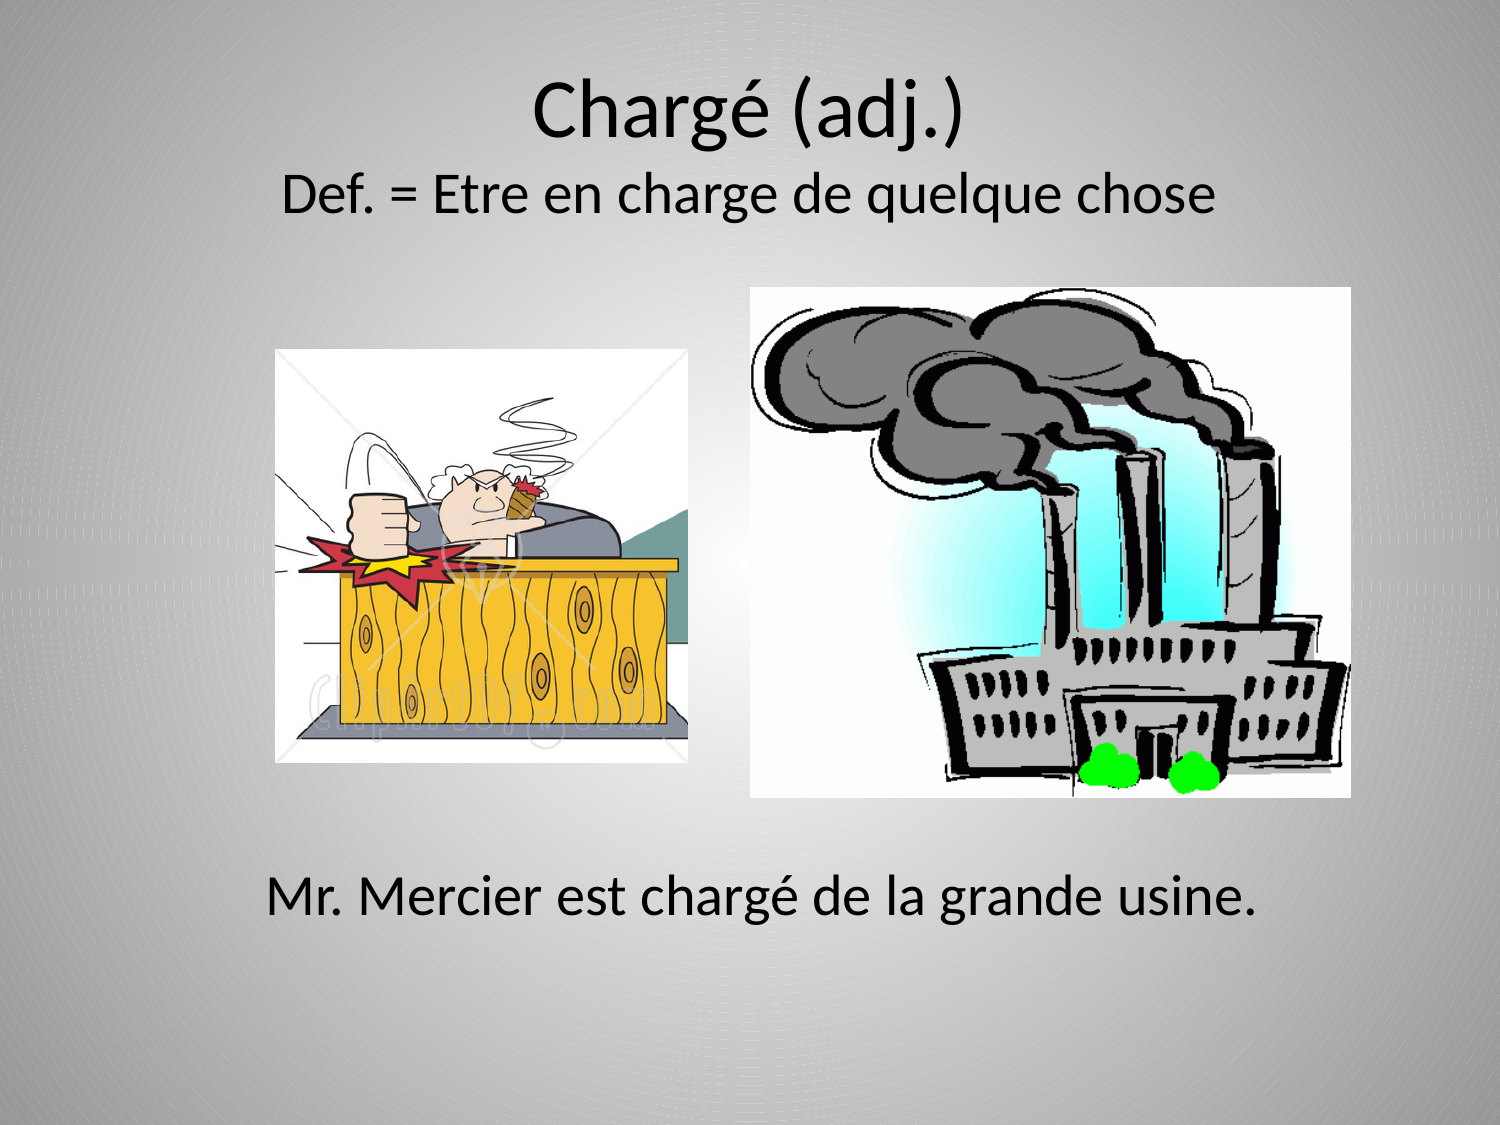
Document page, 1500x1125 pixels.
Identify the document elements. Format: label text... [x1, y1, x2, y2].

text_box Mr. Mercier est chargé de la grande usine. [99, 849, 1438, 935]
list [274, 349, 688, 763]
title Chargé (adj.) Def. = Etre en charge de quelque chose [75, 45, 1425, 233]
picture [749, 287, 1351, 798]
